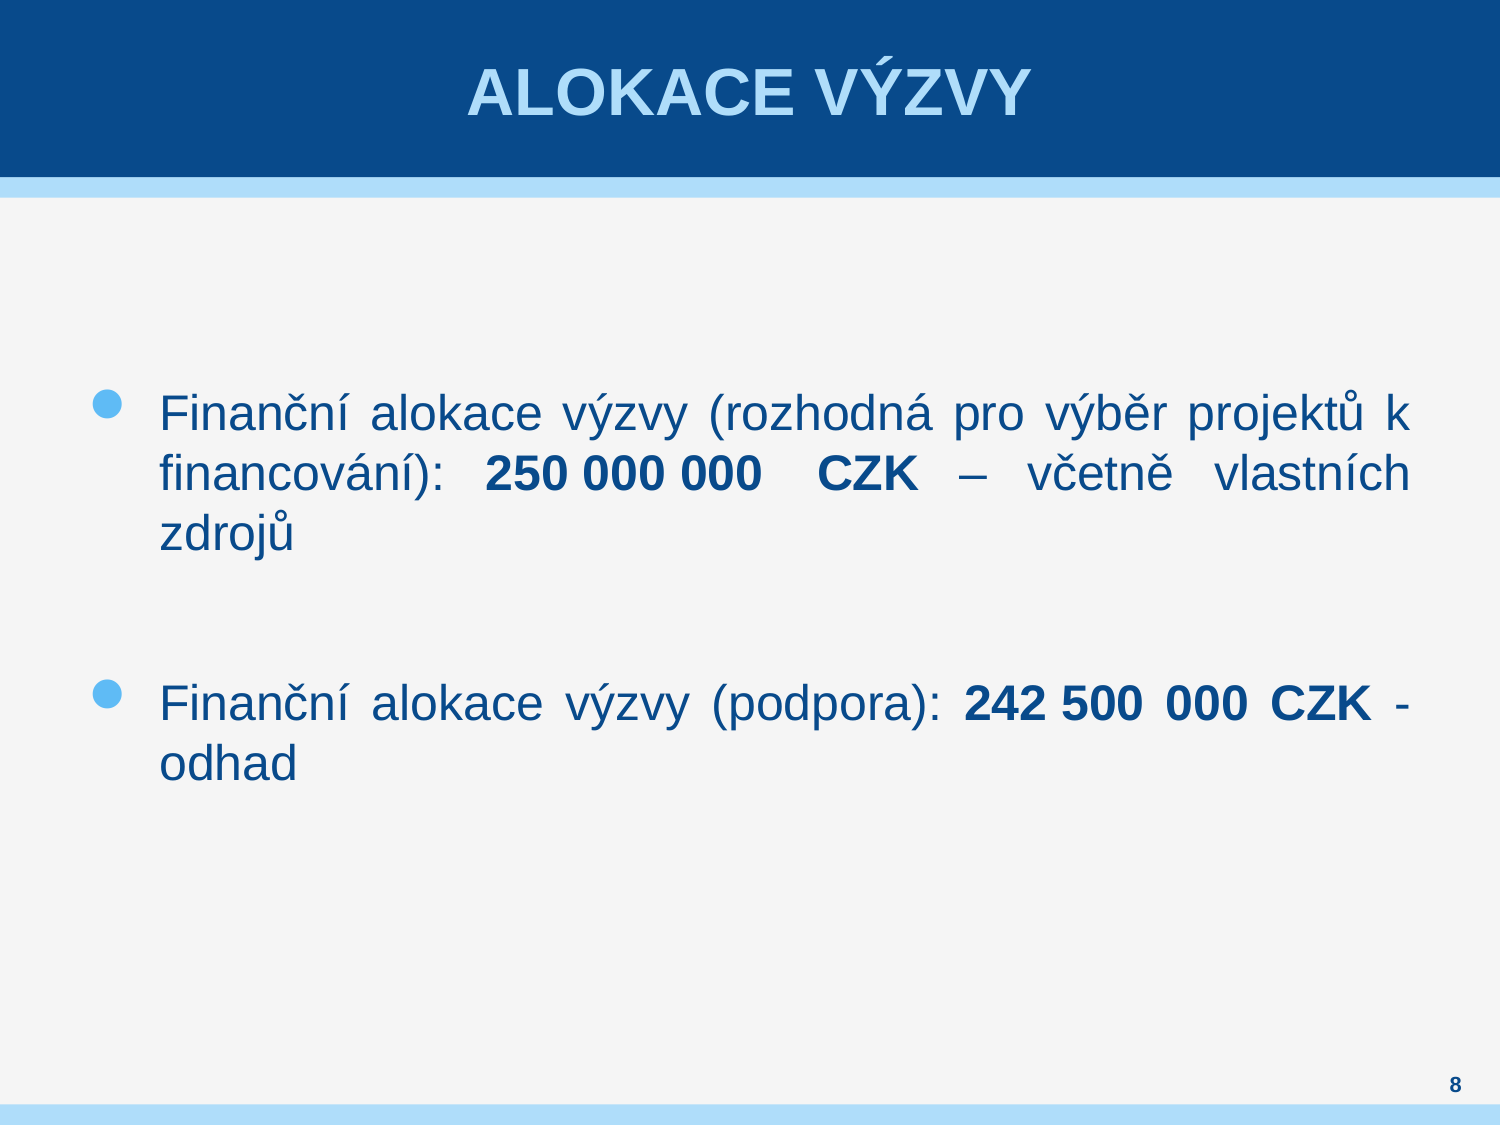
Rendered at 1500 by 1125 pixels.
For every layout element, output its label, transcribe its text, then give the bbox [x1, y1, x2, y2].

slide_number 8 [1417, 1068, 1495, 1099]
list Finanční alokace výzvy (rozhodná pro výběr projektů k financování): 250 000 000 CZK – včetně vlastních zdrojů Finanční alokace výzvy (podpora): 242 500 000 CZK - odhad [88, 295, 1412, 1004]
title Alokace výzvy [59, 0, 1441, 178]
